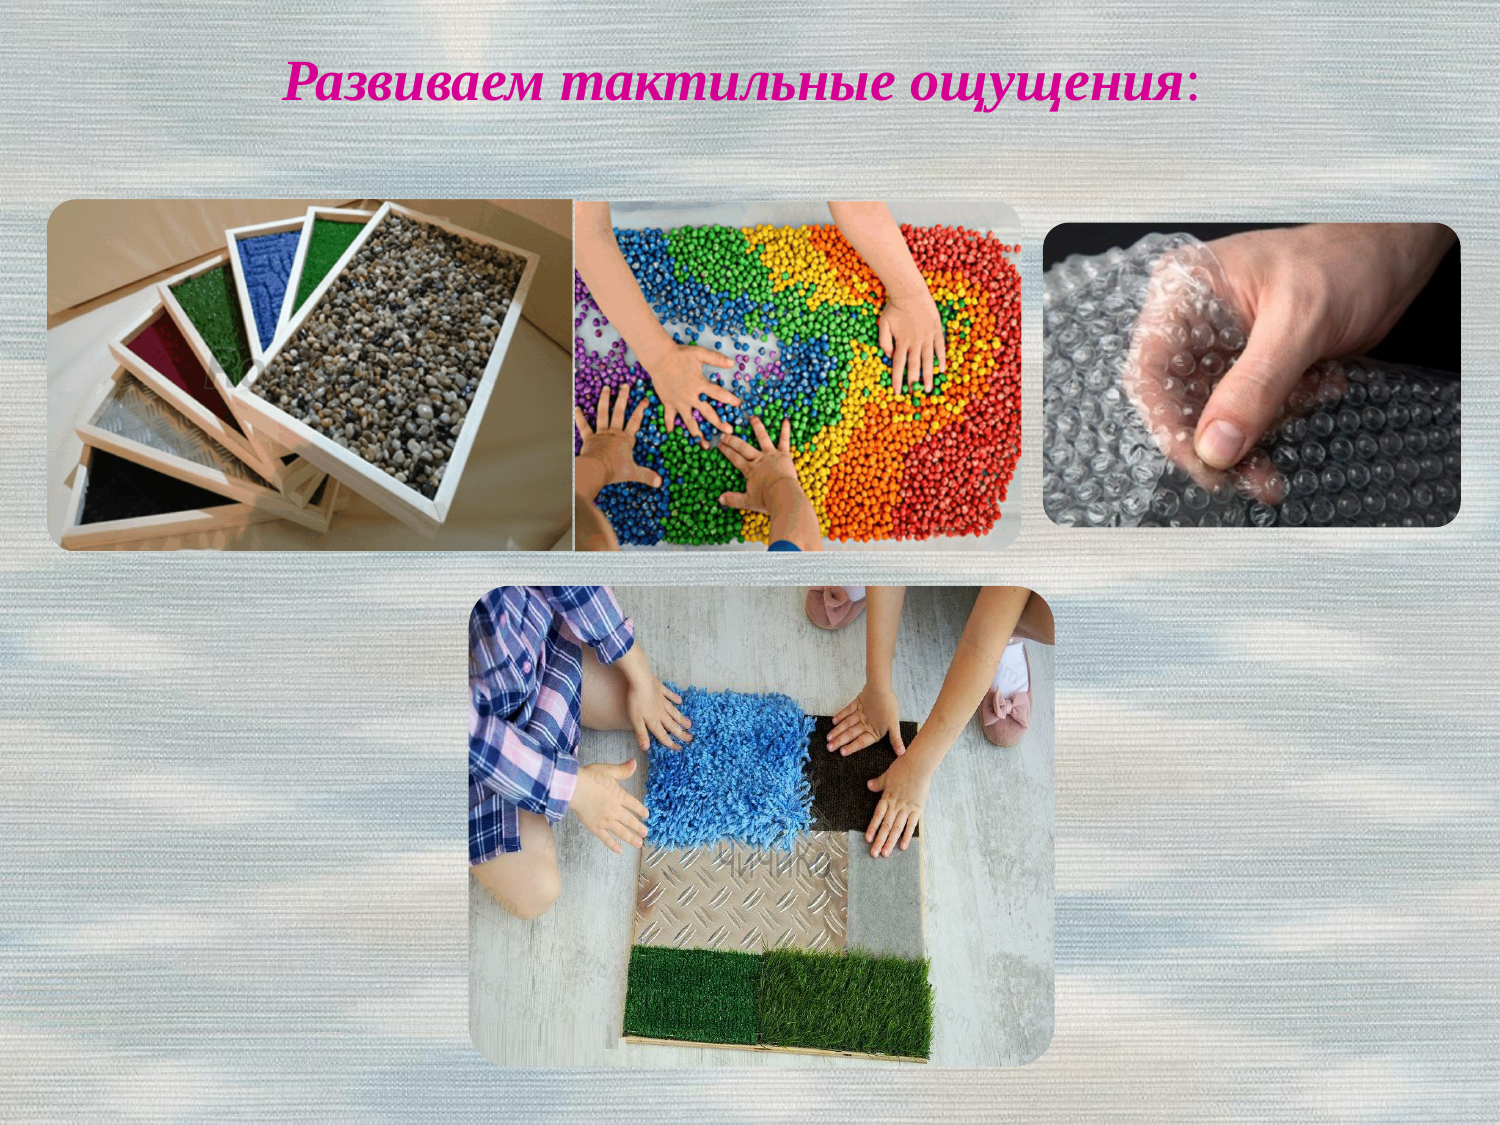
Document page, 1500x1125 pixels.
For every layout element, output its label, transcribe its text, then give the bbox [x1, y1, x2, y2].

text_box Развиваем тактильные ощущения: [267, 35, 1217, 120]
picture [0, 0, 1500, 1125]
